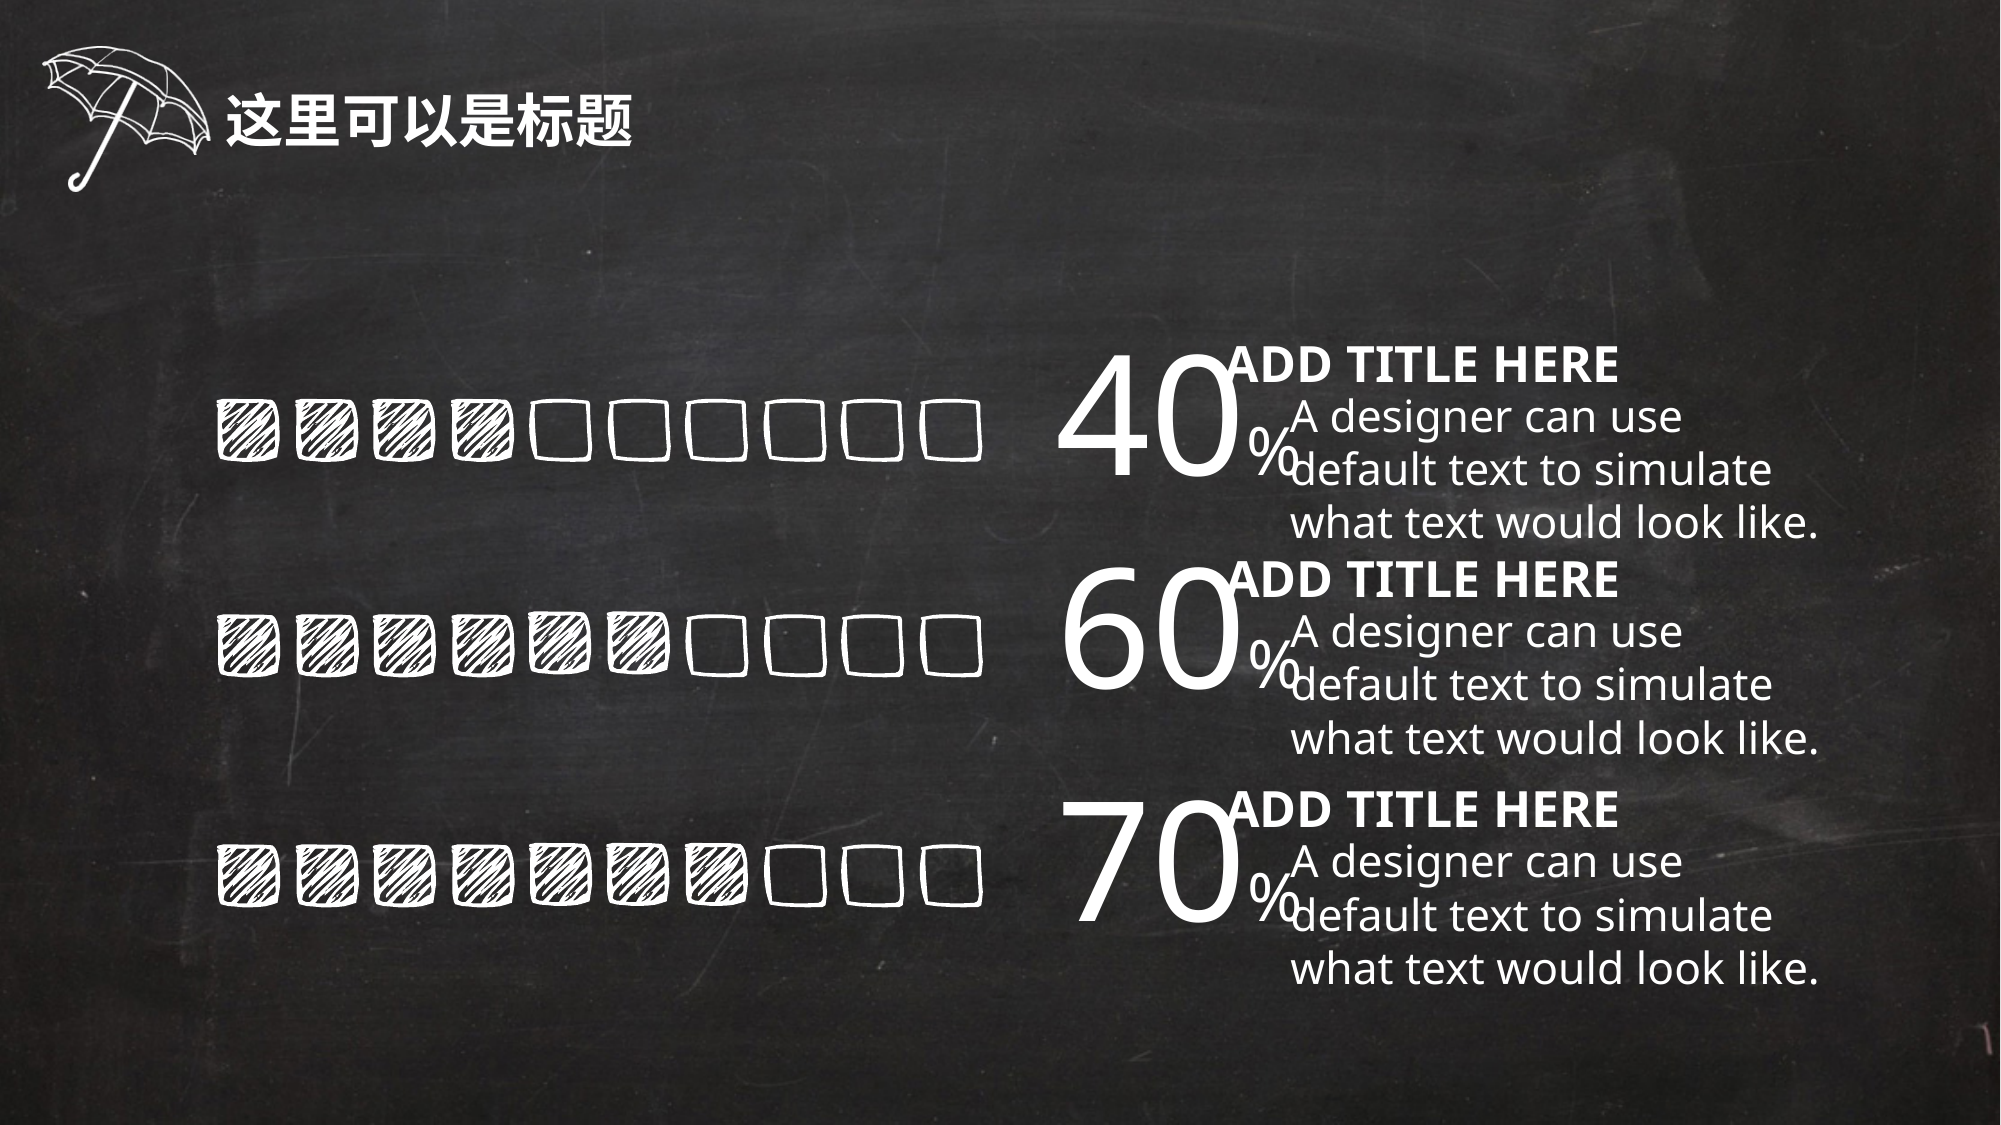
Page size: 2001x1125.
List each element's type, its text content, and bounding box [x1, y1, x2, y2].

text_box [372, 614, 436, 678]
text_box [42, 46, 669, 192]
text_box [295, 614, 359, 678]
text_box [840, 398, 904, 462]
text_box [764, 614, 828, 678]
text_box 70% [1041, 747, 1327, 962]
text_box [685, 614, 749, 678]
text_box [451, 614, 515, 678]
text_box [919, 614, 983, 678]
text_box [372, 398, 436, 462]
text_box [295, 398, 359, 462]
text_box [841, 844, 905, 908]
text_box [529, 398, 593, 462]
text_box [217, 844, 281, 908]
text_box [606, 611, 670, 675]
text_box [764, 844, 828, 908]
text_box [684, 842, 748, 906]
text_box [684, 398, 748, 462]
text_box [919, 844, 983, 908]
text_box [372, 844, 436, 908]
text_box [216, 398, 280, 462]
text_box [529, 842, 593, 906]
text_box [607, 398, 671, 462]
text_box [217, 614, 281, 678]
text_box 60% [1041, 514, 1327, 730]
text_box [451, 844, 515, 908]
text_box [1275, 540, 1839, 719]
text_box 40% [1040, 301, 1326, 517]
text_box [1275, 770, 1839, 949]
text_box [295, 844, 359, 908]
text_box [451, 398, 515, 462]
picture [0, 0, 2001, 1125]
text_box [528, 611, 592, 675]
text_box [919, 398, 983, 462]
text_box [1275, 324, 1838, 504]
text_box [841, 614, 905, 678]
text_box [763, 398, 827, 462]
text_box [606, 842, 670, 906]
